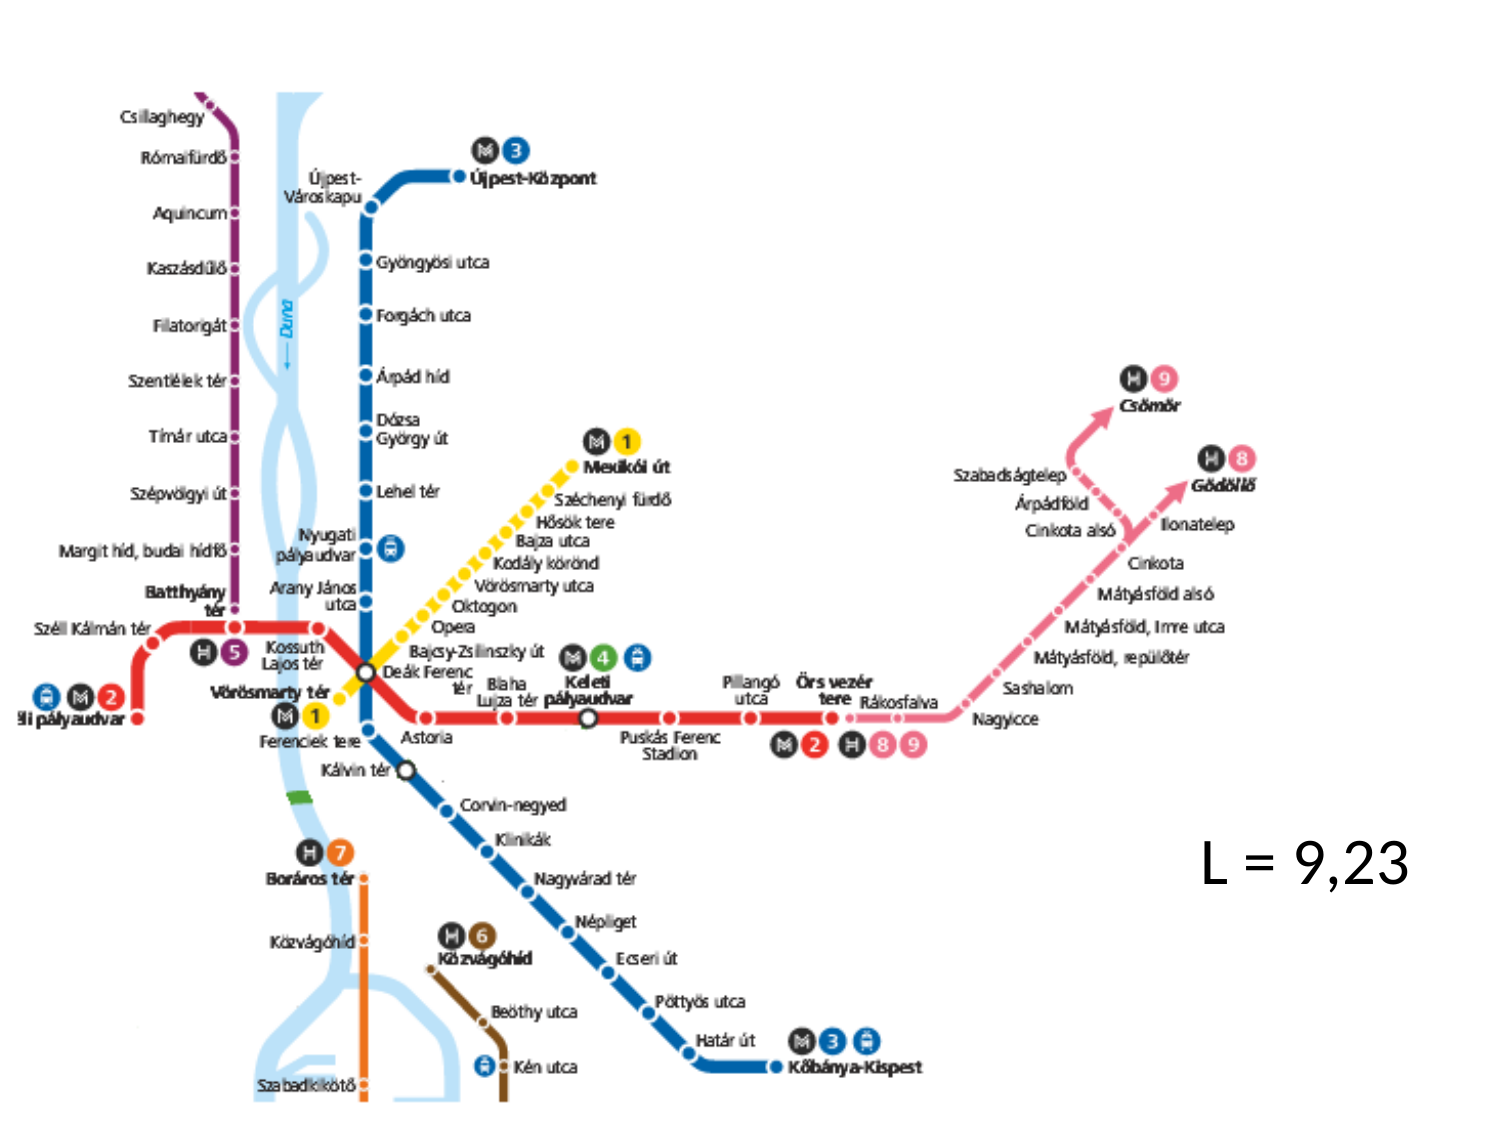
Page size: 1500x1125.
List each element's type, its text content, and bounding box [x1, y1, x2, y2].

list L = 9,23 [1276, 810, 1425, 1005]
picture [0, 60, 1272, 1125]
